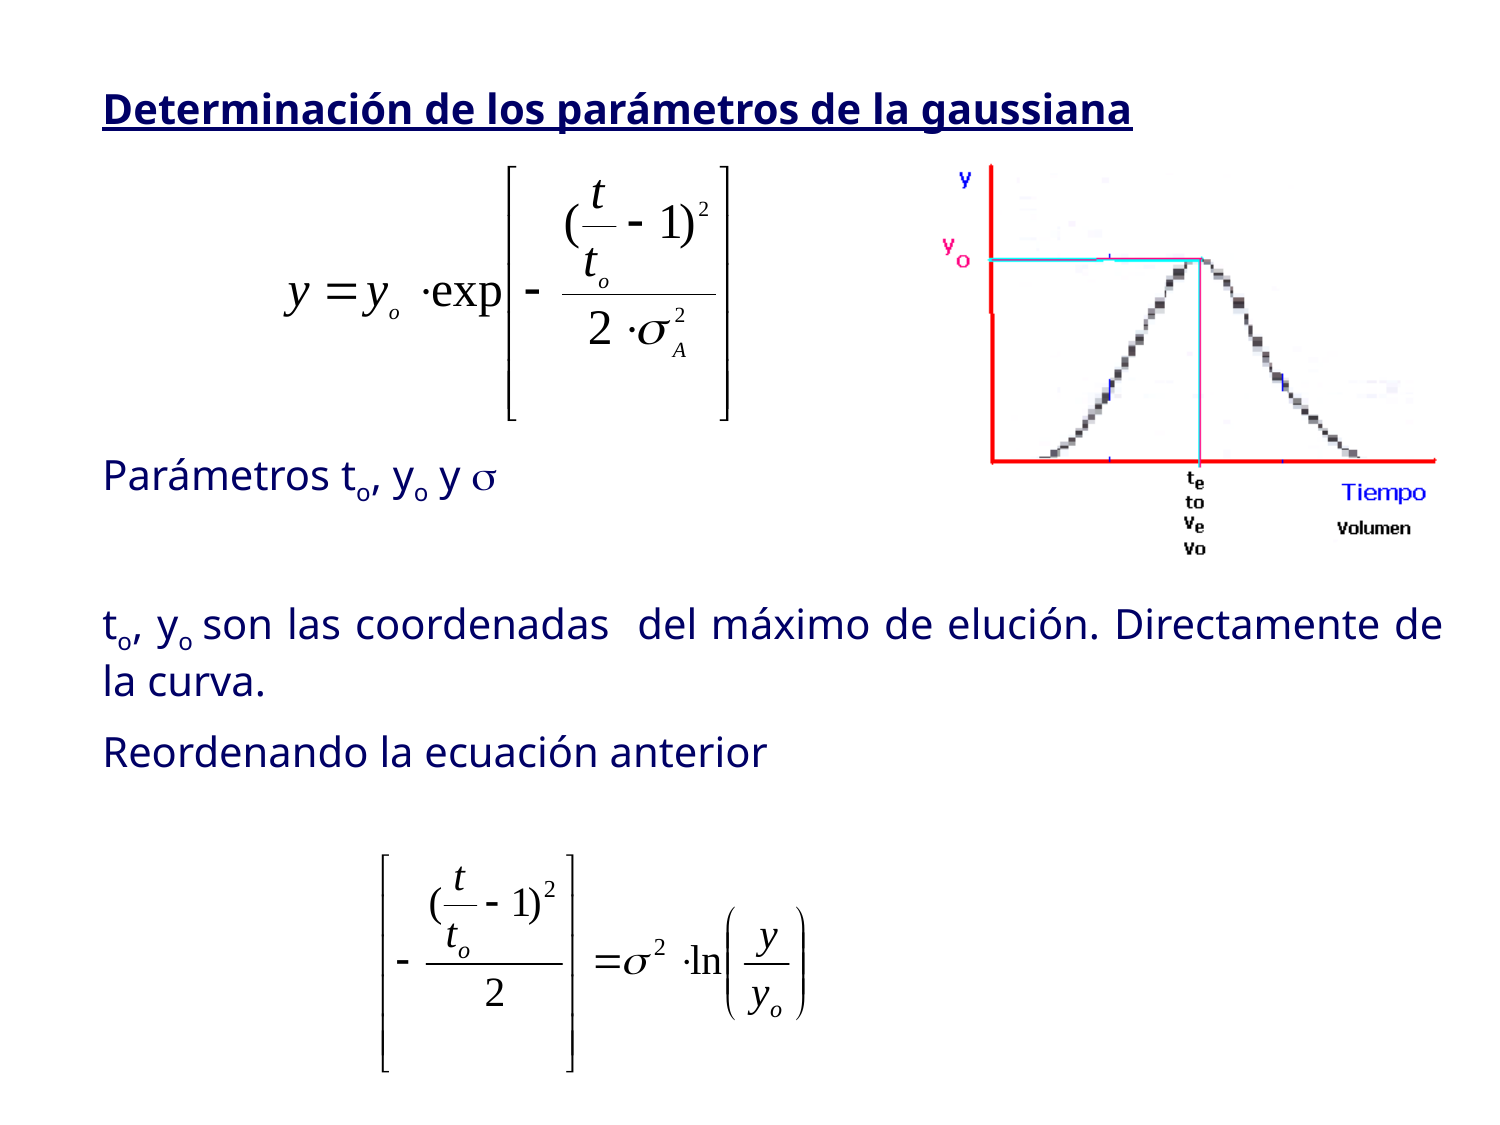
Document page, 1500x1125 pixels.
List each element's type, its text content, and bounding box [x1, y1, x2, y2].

text_box Determinación de los parámetros de la gaussiana Parámetros to, yo y s to, yo son las coordenadas del máximo de elución. Directamente de la curva. Reordenando la ecuación anterior [87, 75, 1459, 783]
picture [938, 160, 1455, 563]
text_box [371, 845, 819, 1082]
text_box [277, 160, 747, 429]
